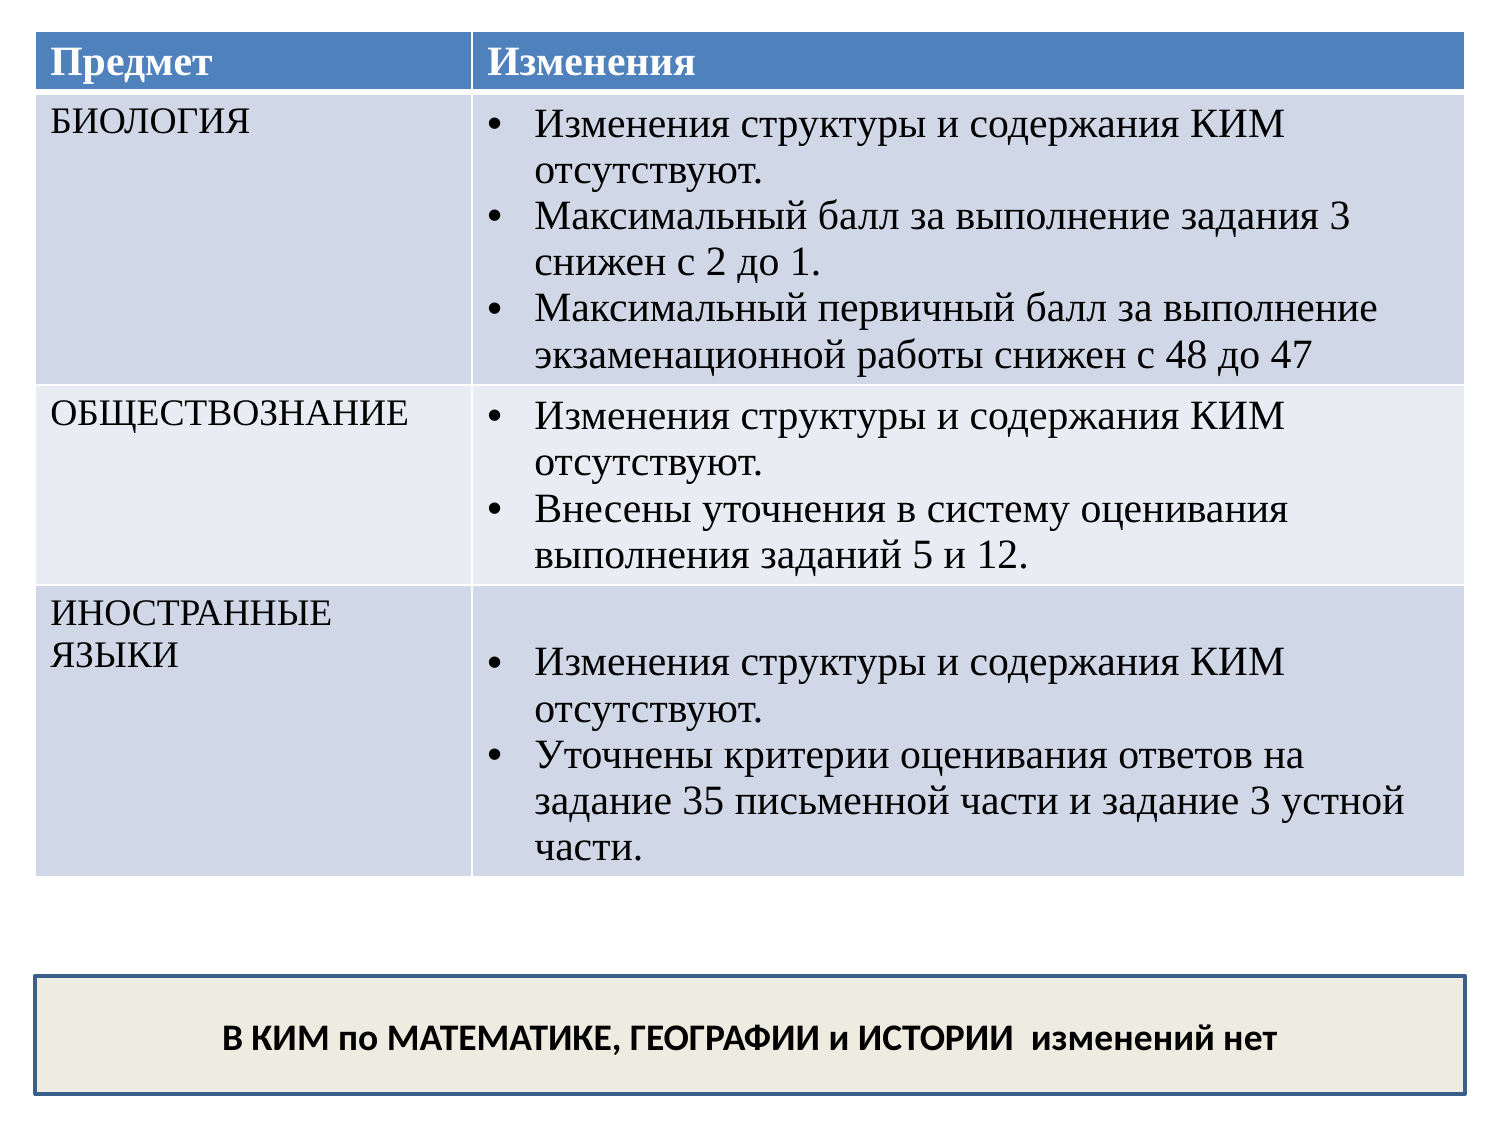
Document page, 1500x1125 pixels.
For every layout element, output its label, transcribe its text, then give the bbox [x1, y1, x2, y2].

table_cell ИНОСТРАННЫЕ ЯЗЫКИ [36, 586, 471, 876]
table_cell Изменения структуры и содержания КИМ отсутствуют. Уточнены критерии оценивания ответов на задание 35 письменной части и задание 3 устной части. [473, 586, 1464, 876]
table_cell Изменения структуры и содержания КИМ отсутствуют. Максимальный балл за выполнение задания 3 снижен с 2 до 1. Максимальный первичный балл за выполнение экзаменационной работы снижен с 48 до 47 [473, 95, 1464, 384]
table_cell ОБЩЕСТВОЗНАНИЕ [36, 386, 471, 584]
table_header Предмет [36, 32, 471, 89]
table_header Изменения [473, 32, 1464, 89]
text_box В КИМ по МАТЕМАТИКЕ, ГЕОГРАФИИ и ИСТОРИИ изменений нет [33, 974, 1467, 1096]
table_cell Изменения структуры и содержания КИМ отсутствуют. Внесены уточнения в систему оценивания выполнения заданий 5 и 12. [473, 386, 1464, 584]
table_cell БИОЛОГИЯ [36, 95, 471, 384]
